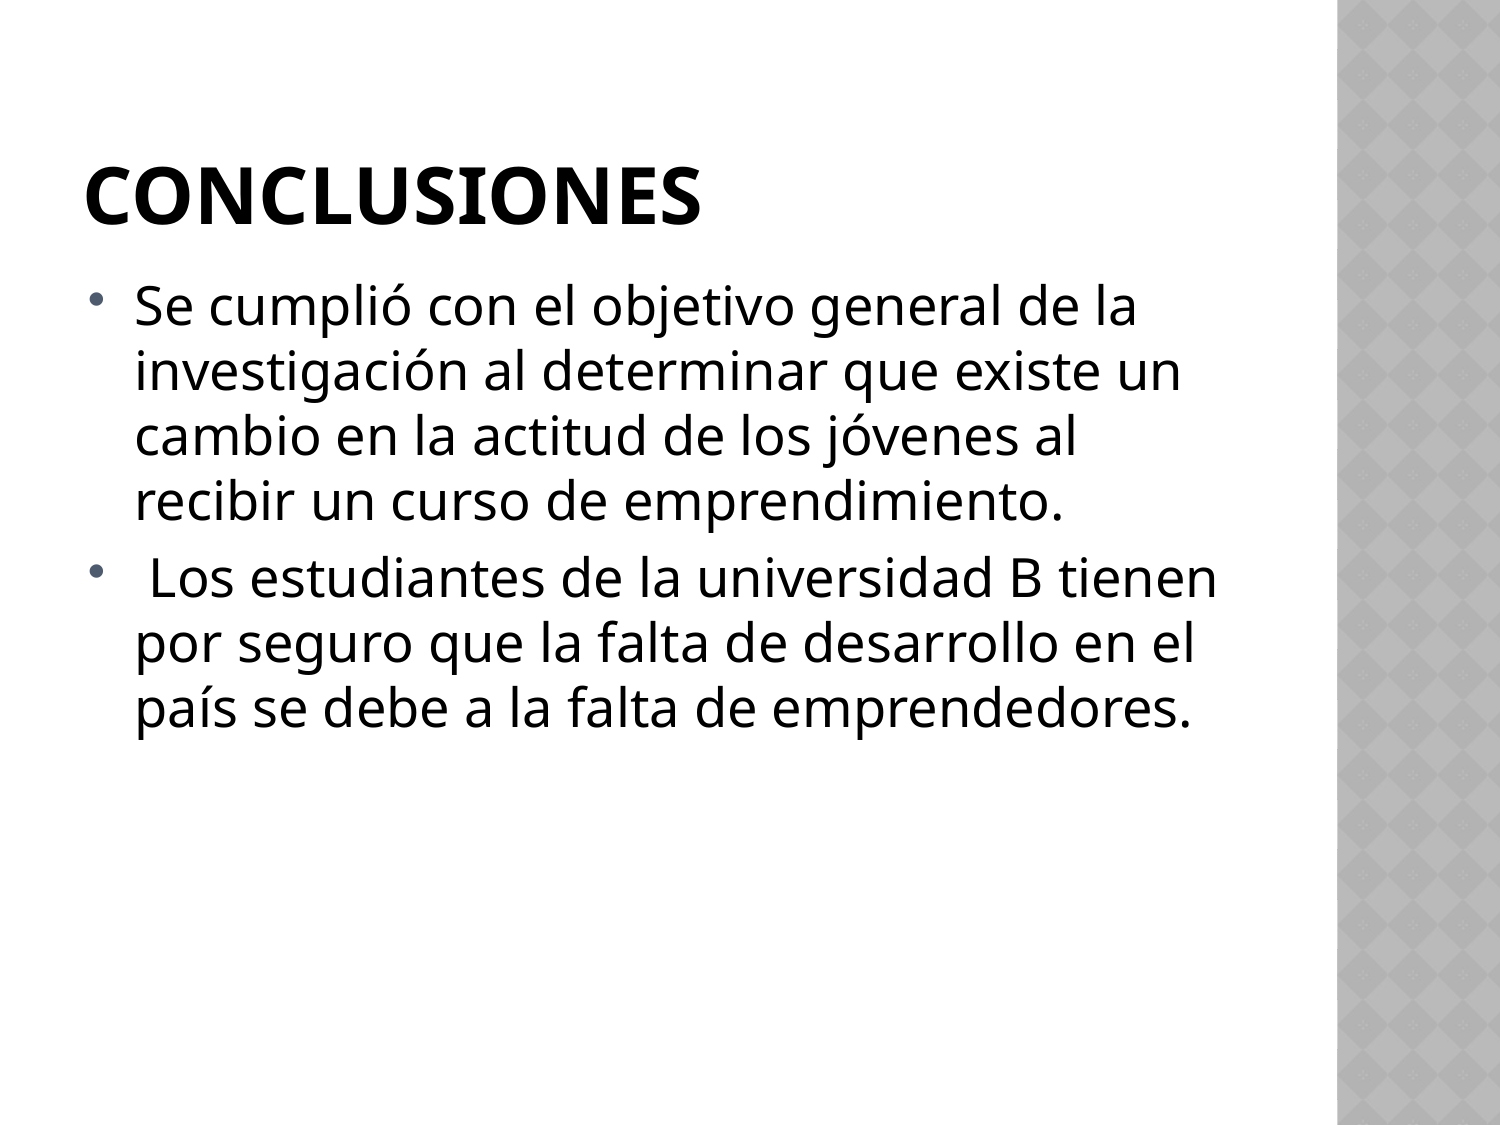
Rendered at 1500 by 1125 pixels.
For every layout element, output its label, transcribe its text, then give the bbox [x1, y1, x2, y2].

title Conclusiones [75, 52, 1263, 240]
list Se cumplió con el objetivo general de la investigación al determinar que existe un cambio en la actitud de los jóvenes al recibir un curso de emprendimiento. Los estudiantes de la universidad B tienen por seguro que la falta de desarrollo en el país se debe a la falta de emprendedores. [75, 264, 1263, 1059]
